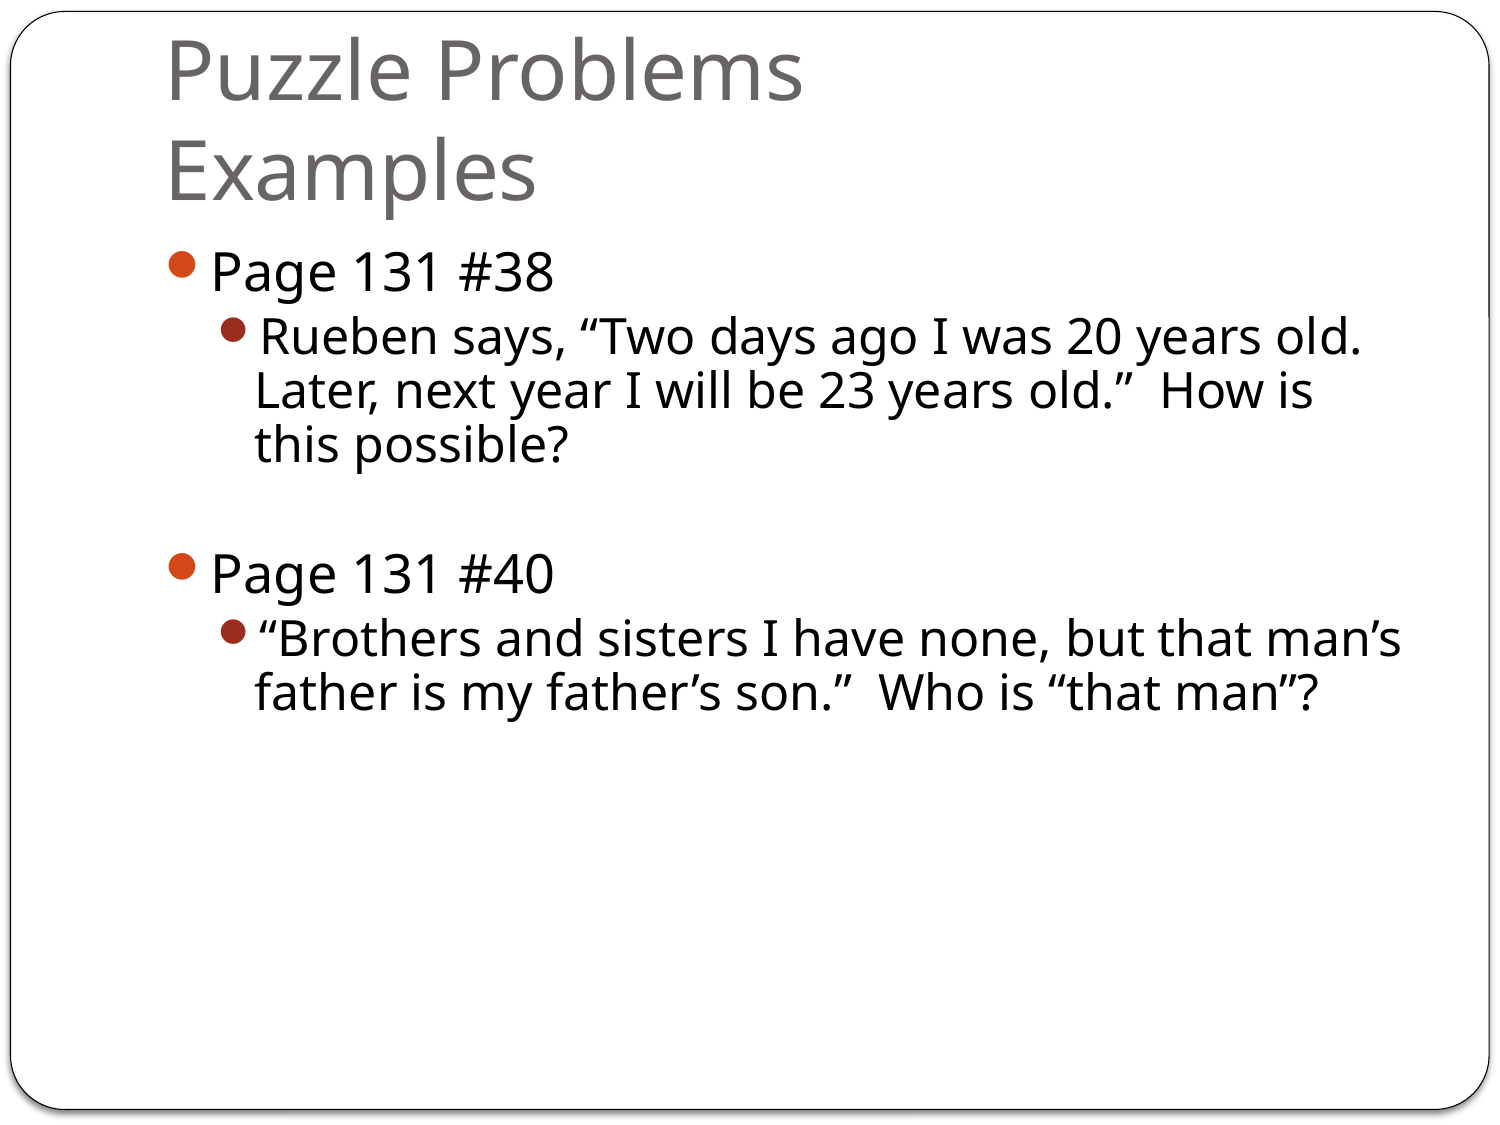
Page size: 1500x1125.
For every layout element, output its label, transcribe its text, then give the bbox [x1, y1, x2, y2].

title Puzzle Problems Examples [150, 45, 1425, 233]
list Page 131 #38 Rueben says, “Two days ago I was 20 years old. Later, next year I will be 23 years old.” How is this possible? Page 131 #40 “Brothers and sisters I have none, but that man’s father is my father’s son.” Who is “that man”? [150, 237, 1425, 988]
